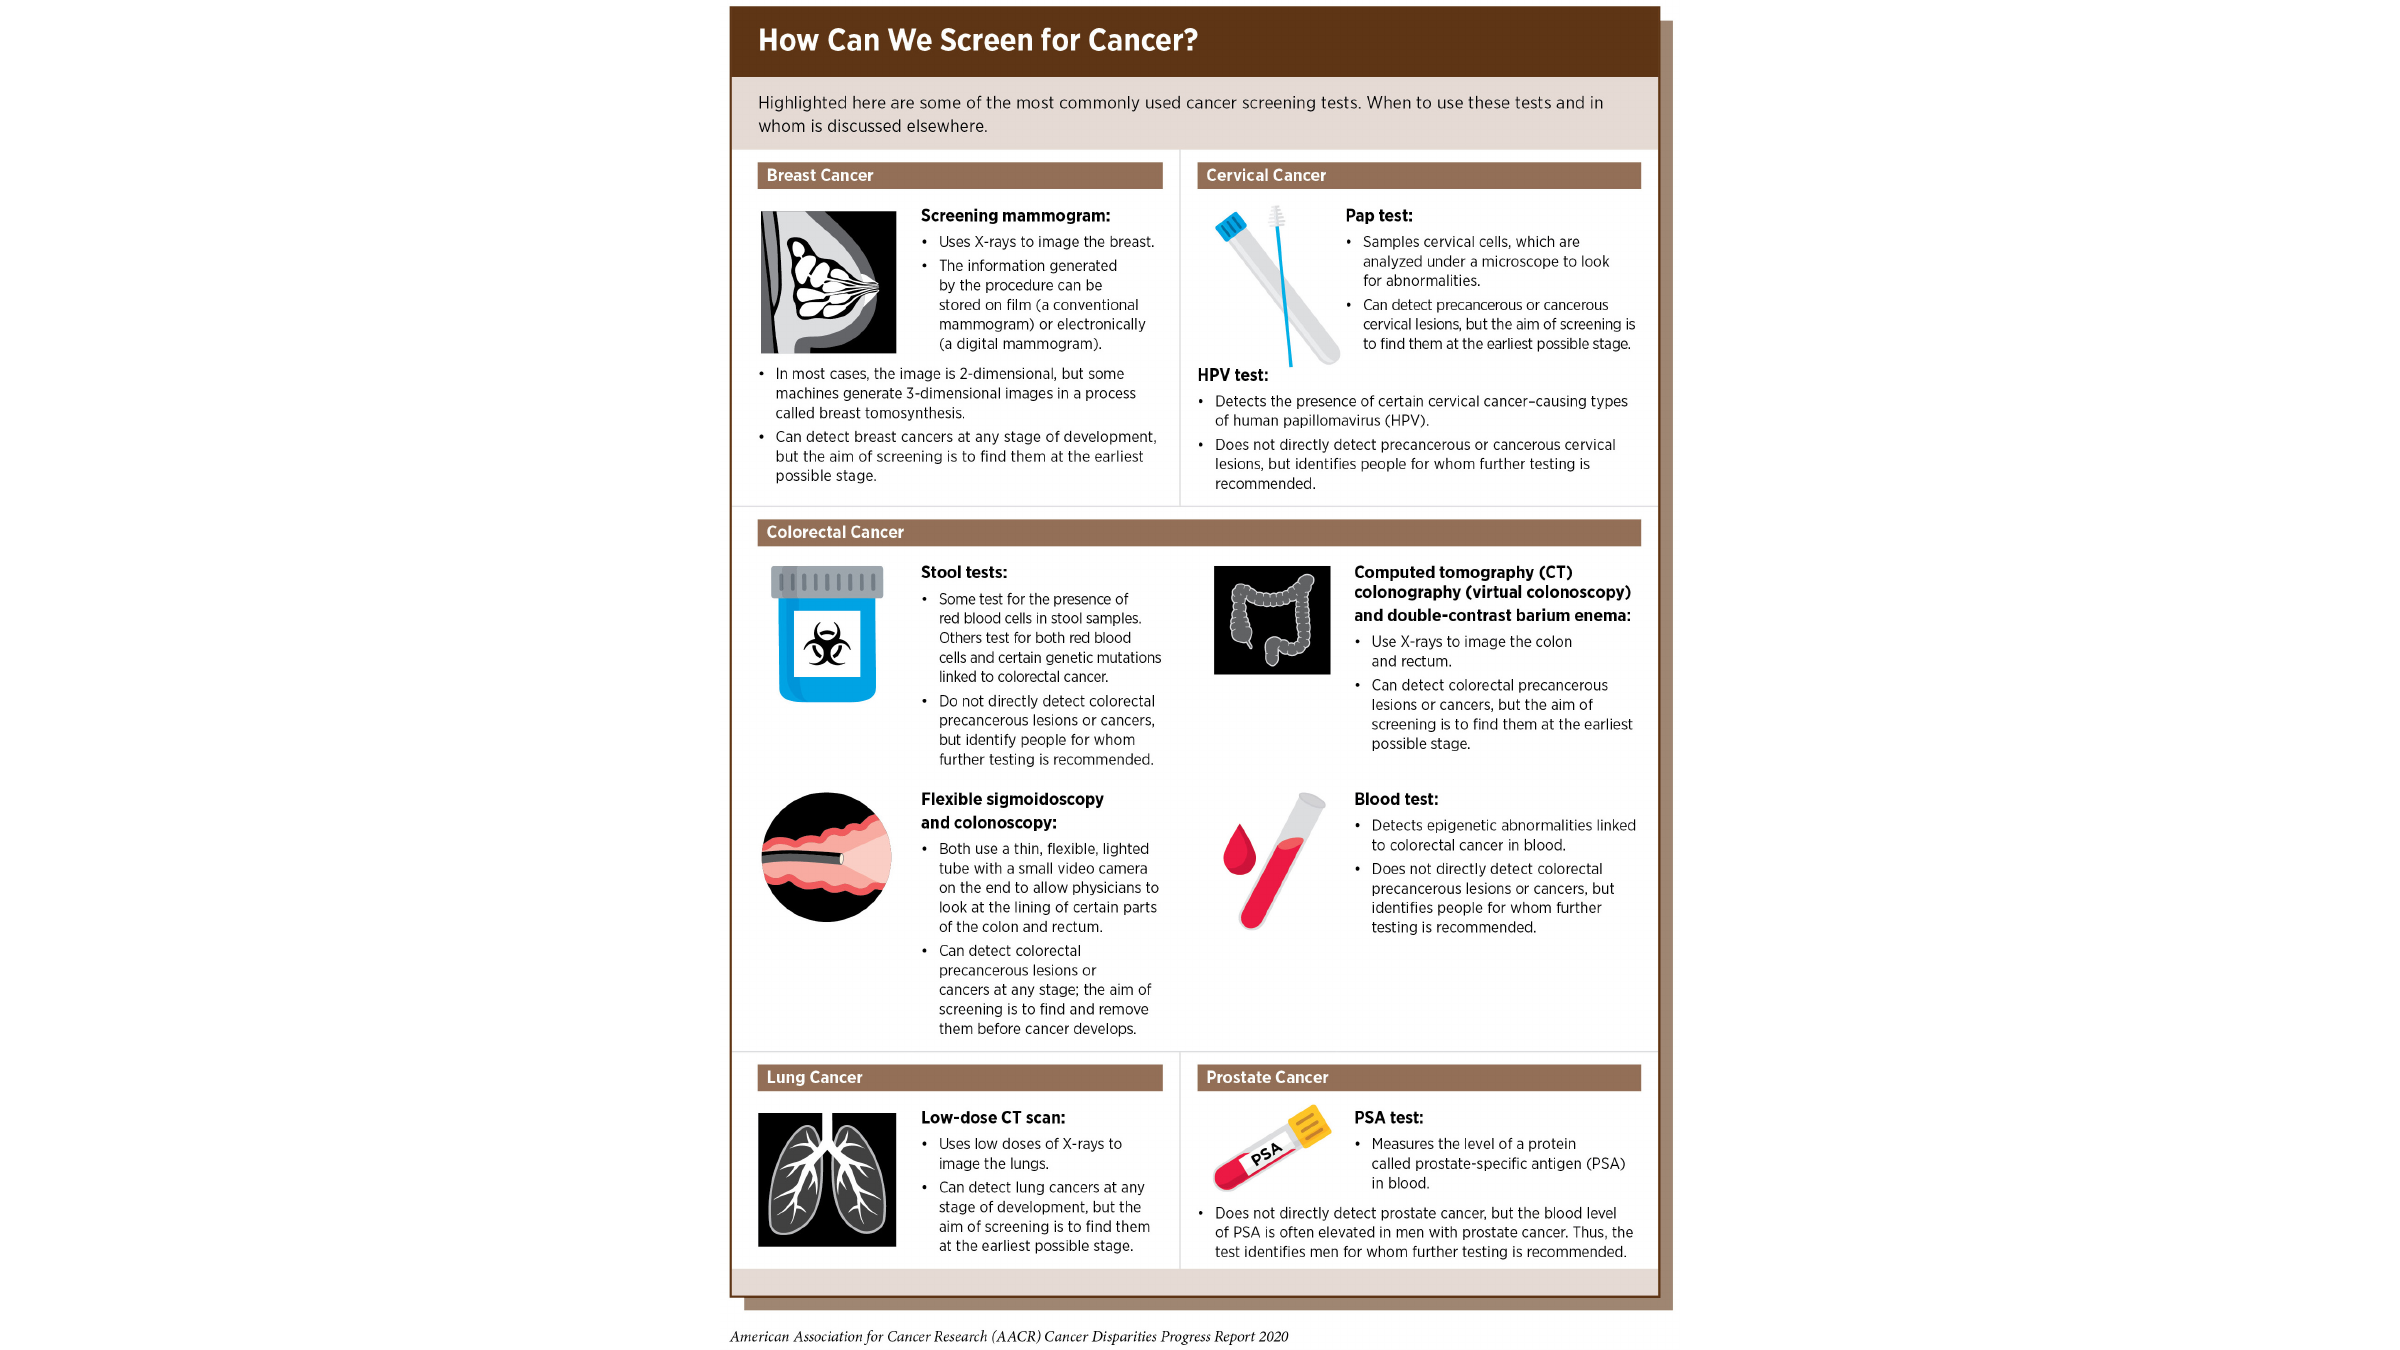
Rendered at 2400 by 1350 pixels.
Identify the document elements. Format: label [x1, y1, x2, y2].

picture [720, 0, 1680, 1350]
